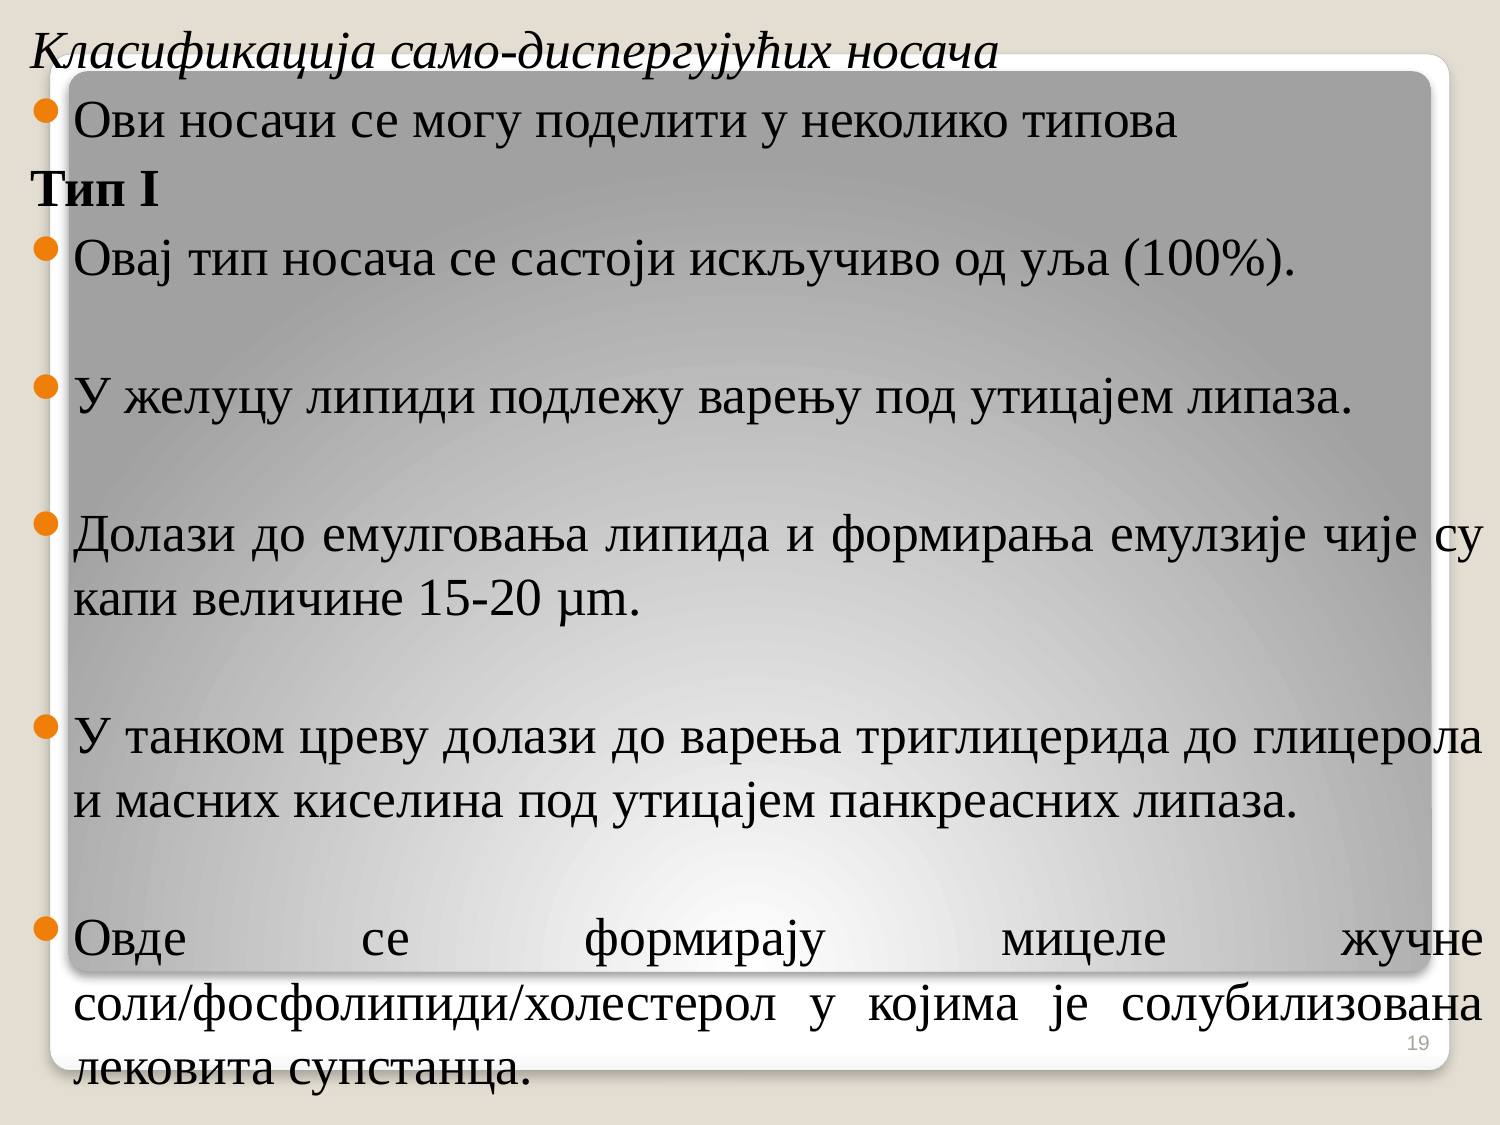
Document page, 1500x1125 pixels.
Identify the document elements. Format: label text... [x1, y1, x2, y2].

slide_number 19 [1369, 1002, 1445, 1063]
list Класификација само-диспергујућих носача Ови носачи се могу поделити у неколико типова Тип I Овај тип носача се састоји искључиво од уља (100%). У желуцу липиди подлежу варењу под утицајем липаза. Долази до емулговања липида и формирања емулзије чије су капи величине 15-20 µm. У танком цреву долази до варења триглицерида до глицерола и масних киселина под утицајем панкреасних липаза. Овде се формирају мицеле жучне соли/фосфолипиди/холестерол у којима је солубилизована лековита супстанца. [0, 0, 1500, 1125]
